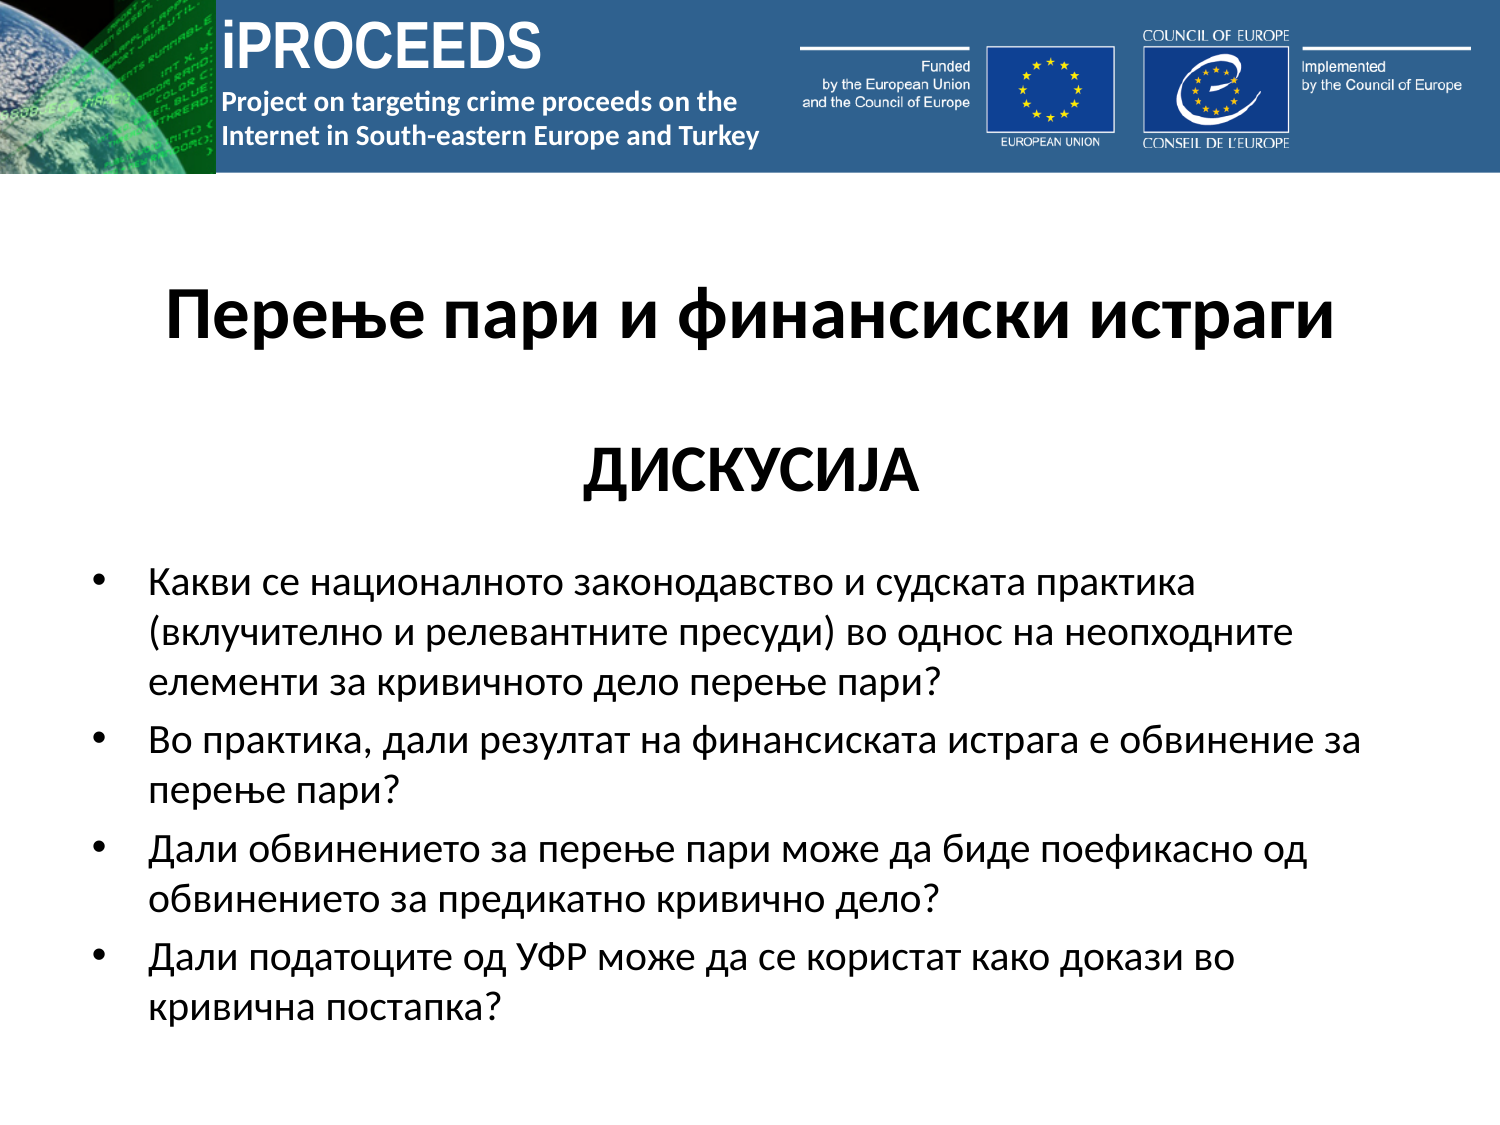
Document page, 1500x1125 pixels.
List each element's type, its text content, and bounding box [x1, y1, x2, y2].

title Перење пари и финансиски истраги [76, 208, 1427, 328]
picture [800, 30, 1471, 148]
list ДИСКУСИЈА Какви се националното законодавство и судската практика (вклучително и релевантните пресуди) во однос на неопходните елементи за кривичното дело перење пари? Во практика, дали резултат на финансиската истрага е обвинение за перење пари? Дали обвинението за перење пари може да биде поефикасно од обвинението за предикатно кривично дело? Дали податоците од УФР може да се користат како докази во кривична постапка? [76, 328, 1427, 1017]
picture [0, 0, 216, 174]
